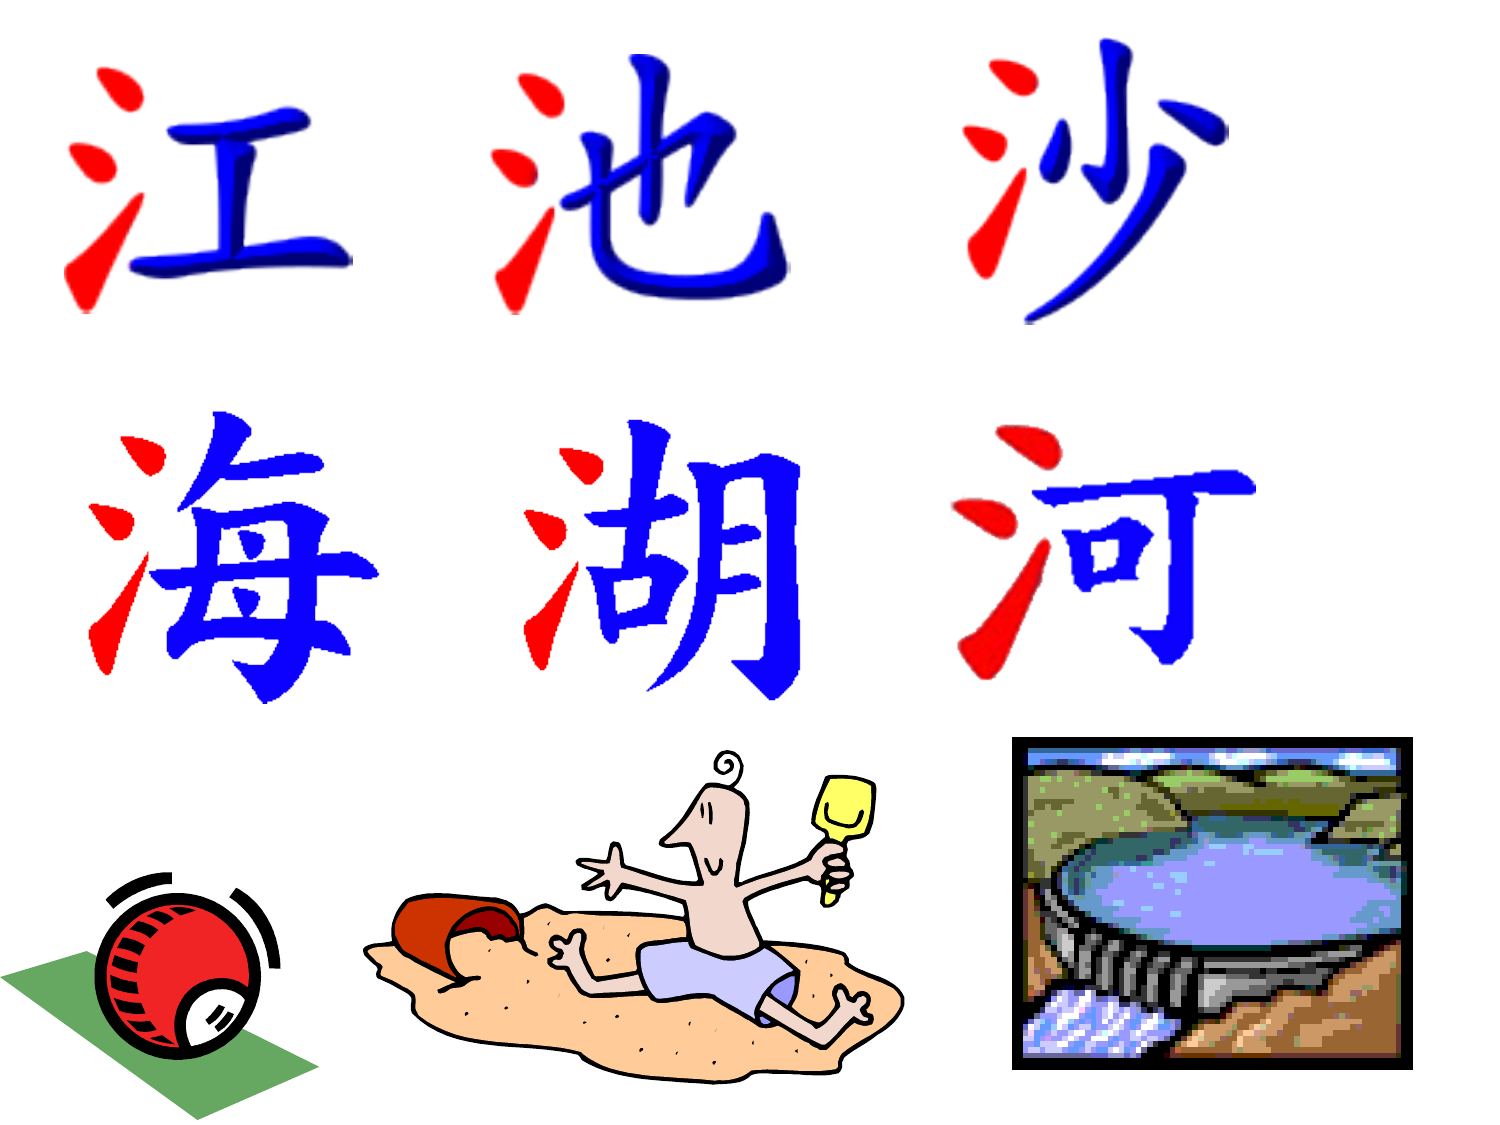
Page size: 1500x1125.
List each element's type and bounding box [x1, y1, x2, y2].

picture [0, 867, 325, 1125]
picture [962, 37, 1229, 326]
picture [64, 66, 353, 315]
picture [1012, 737, 1413, 1071]
picture [501, 396, 845, 716]
picture [64, 385, 408, 704]
picture [362, 749, 905, 1085]
picture [489, 54, 791, 316]
picture [950, 408, 1257, 690]
